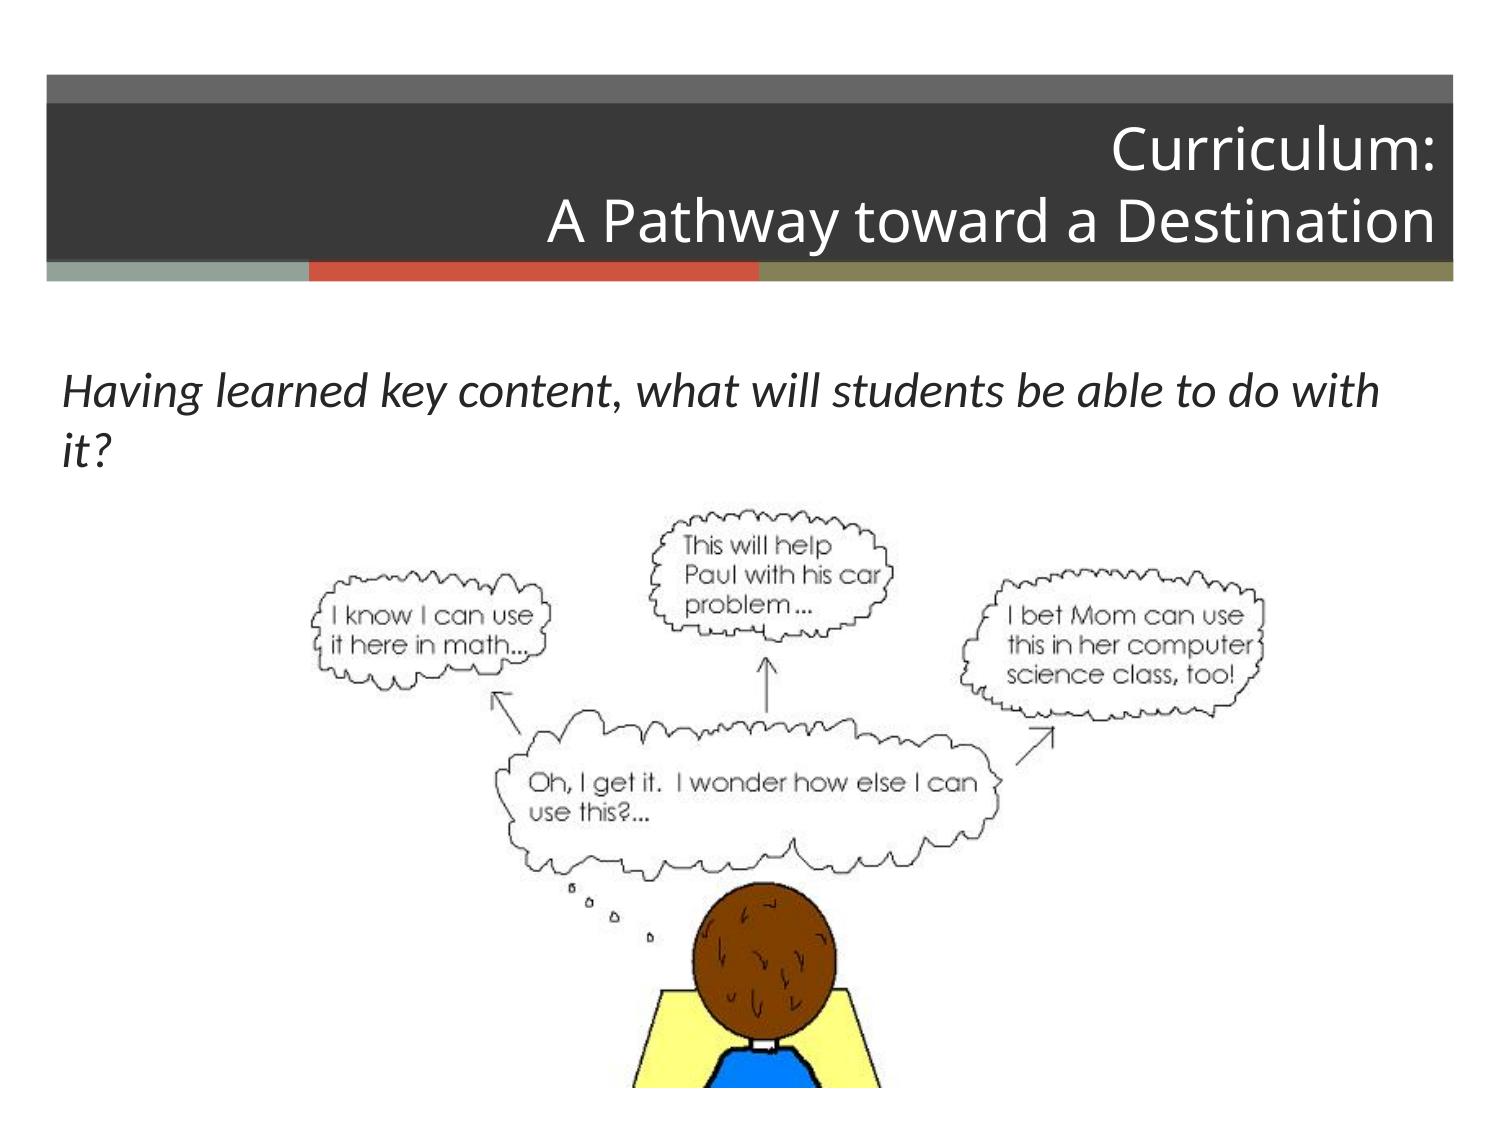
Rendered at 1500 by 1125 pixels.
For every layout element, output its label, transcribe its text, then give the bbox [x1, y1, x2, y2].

list Having learned key content, what will students be able to do with it? [46, 350, 1454, 1005]
title Curriculum: A Pathway toward a Destination [46, 103, 1454, 263]
picture [299, 499, 1270, 1088]
